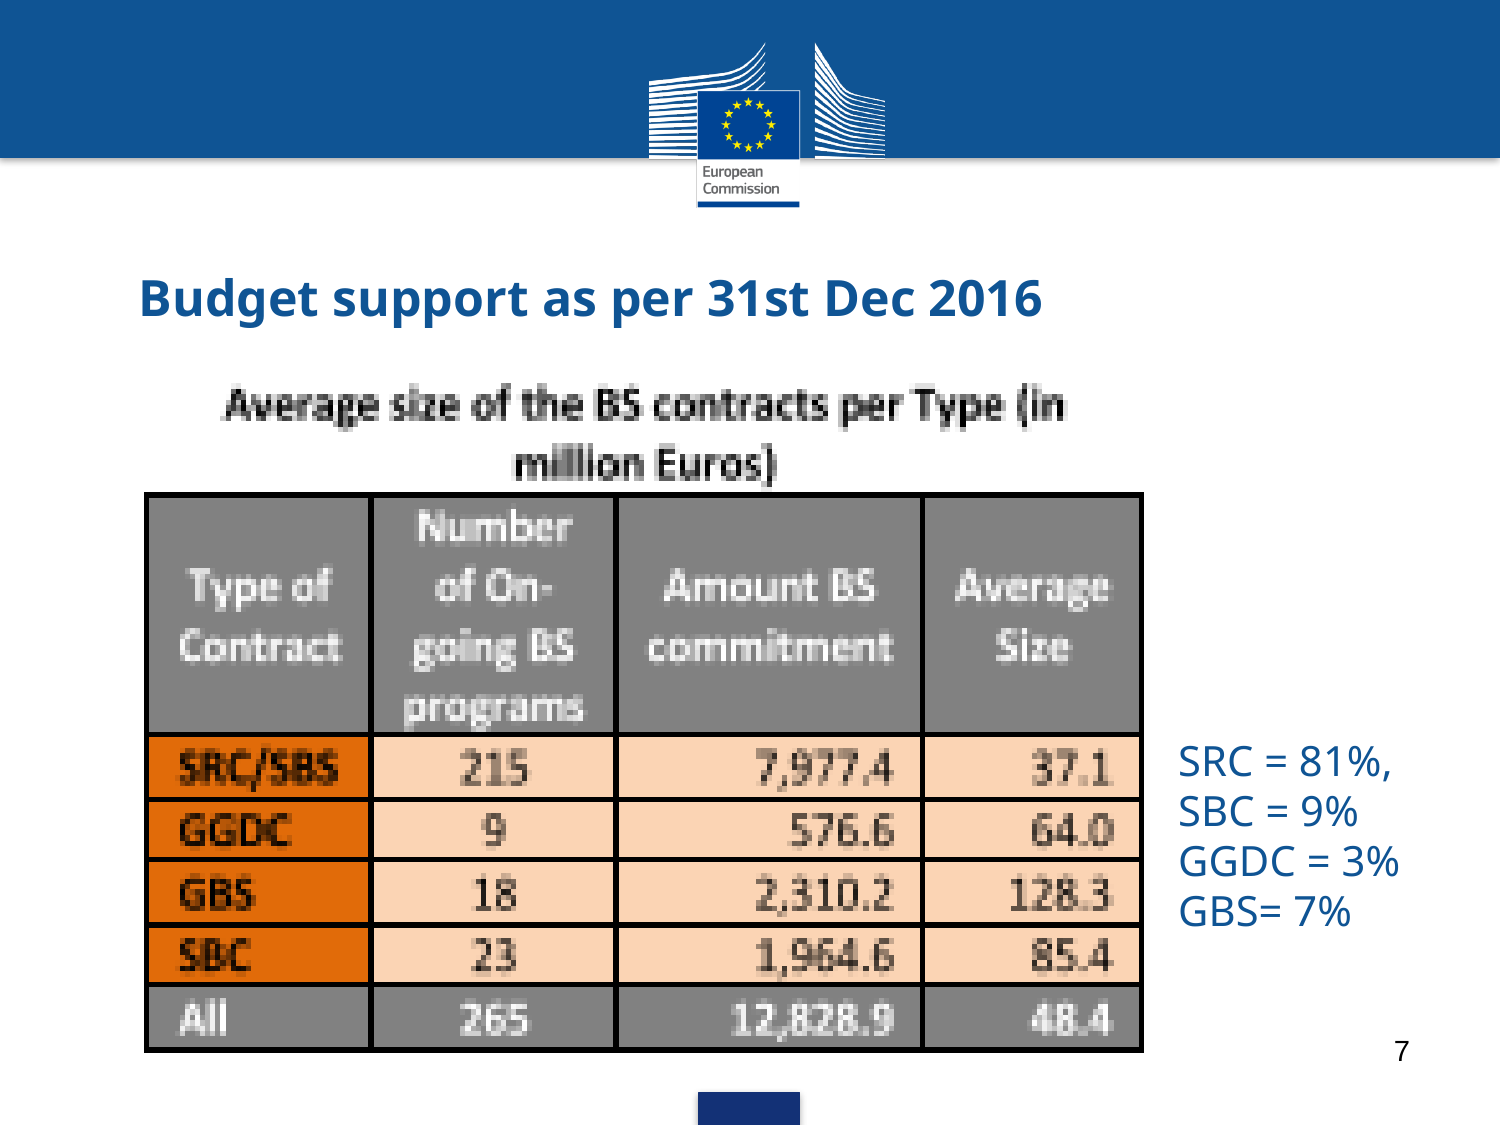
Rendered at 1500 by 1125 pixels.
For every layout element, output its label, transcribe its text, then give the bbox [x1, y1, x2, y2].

title Budget support as per 31st Dec 2016 [64, 219, 1416, 374]
slide_number 7 [1074, 1024, 1426, 1103]
picture [649, 42, 885, 208]
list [124, 373, 1211, 1075]
text_box SRC = 81%, SBC = 9% GGDC = 3% GBS= 7% [1217, 727, 1459, 943]
